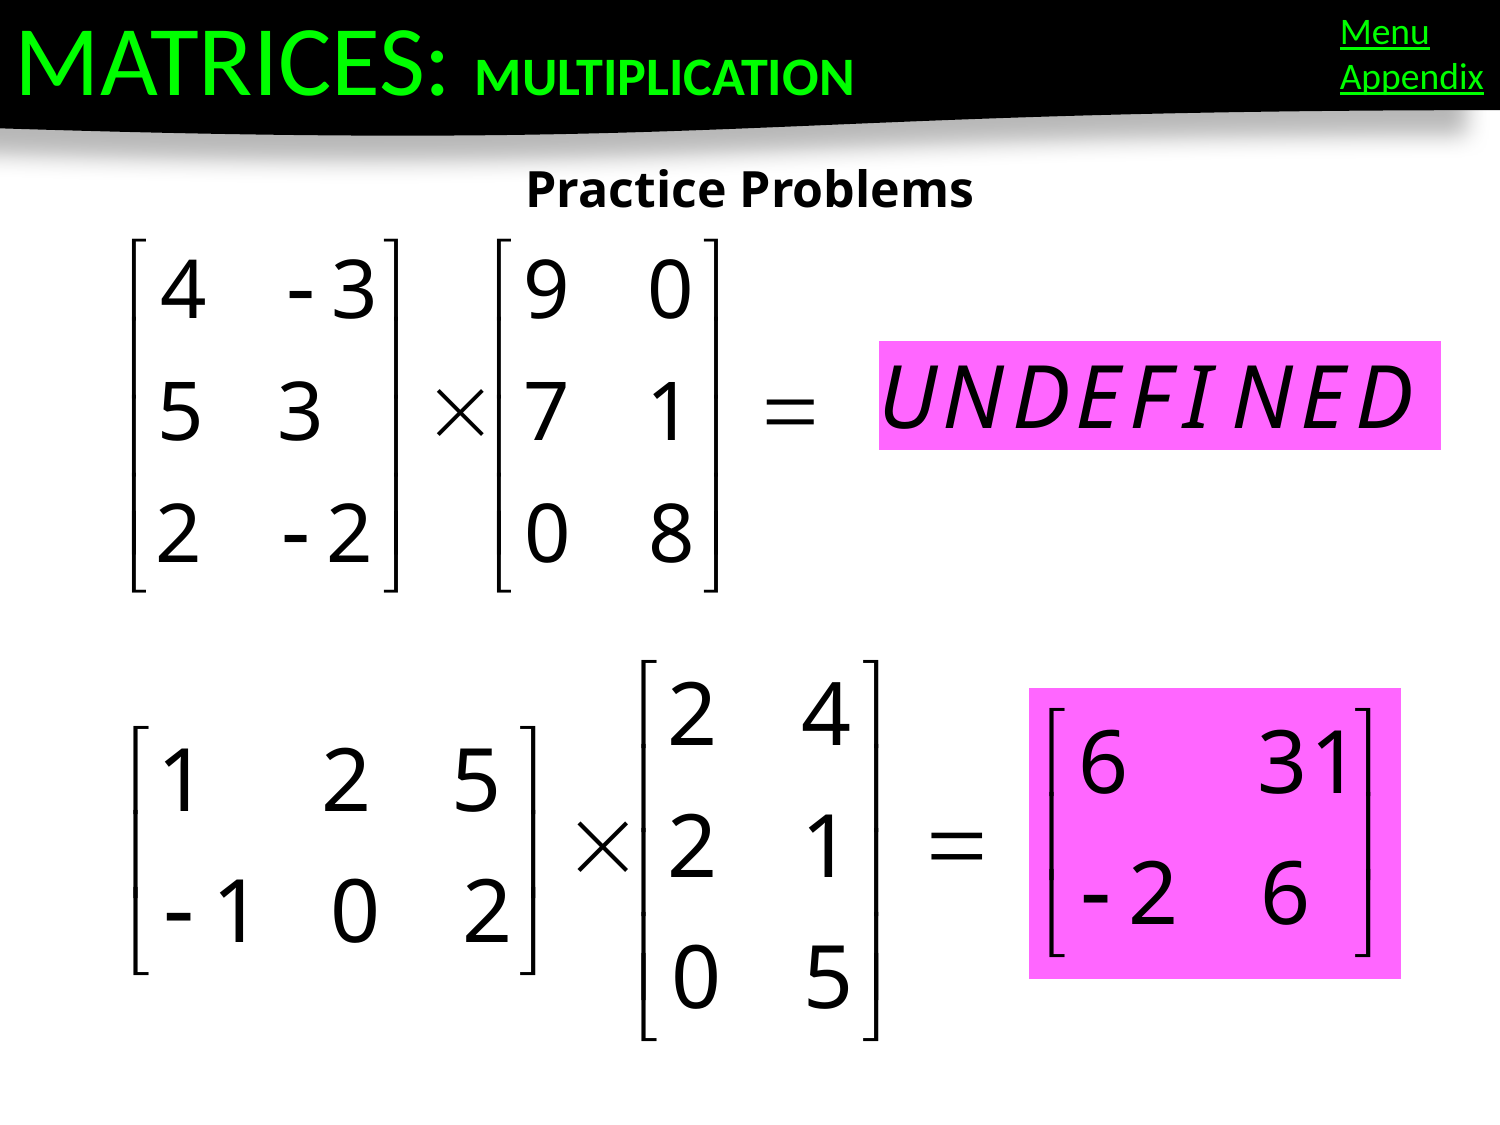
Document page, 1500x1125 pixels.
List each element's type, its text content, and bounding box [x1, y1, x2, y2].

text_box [878, 340, 1441, 451]
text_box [112, 219, 817, 613]
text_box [1028, 687, 1402, 980]
text_box Practice Problems [0, 149, 1500, 225]
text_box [112, 639, 988, 1063]
text_box MATRICES: MULTIPLICATION [0, 0, 1500, 138]
text_box Menu Appendix [1324, 0, 1499, 105]
